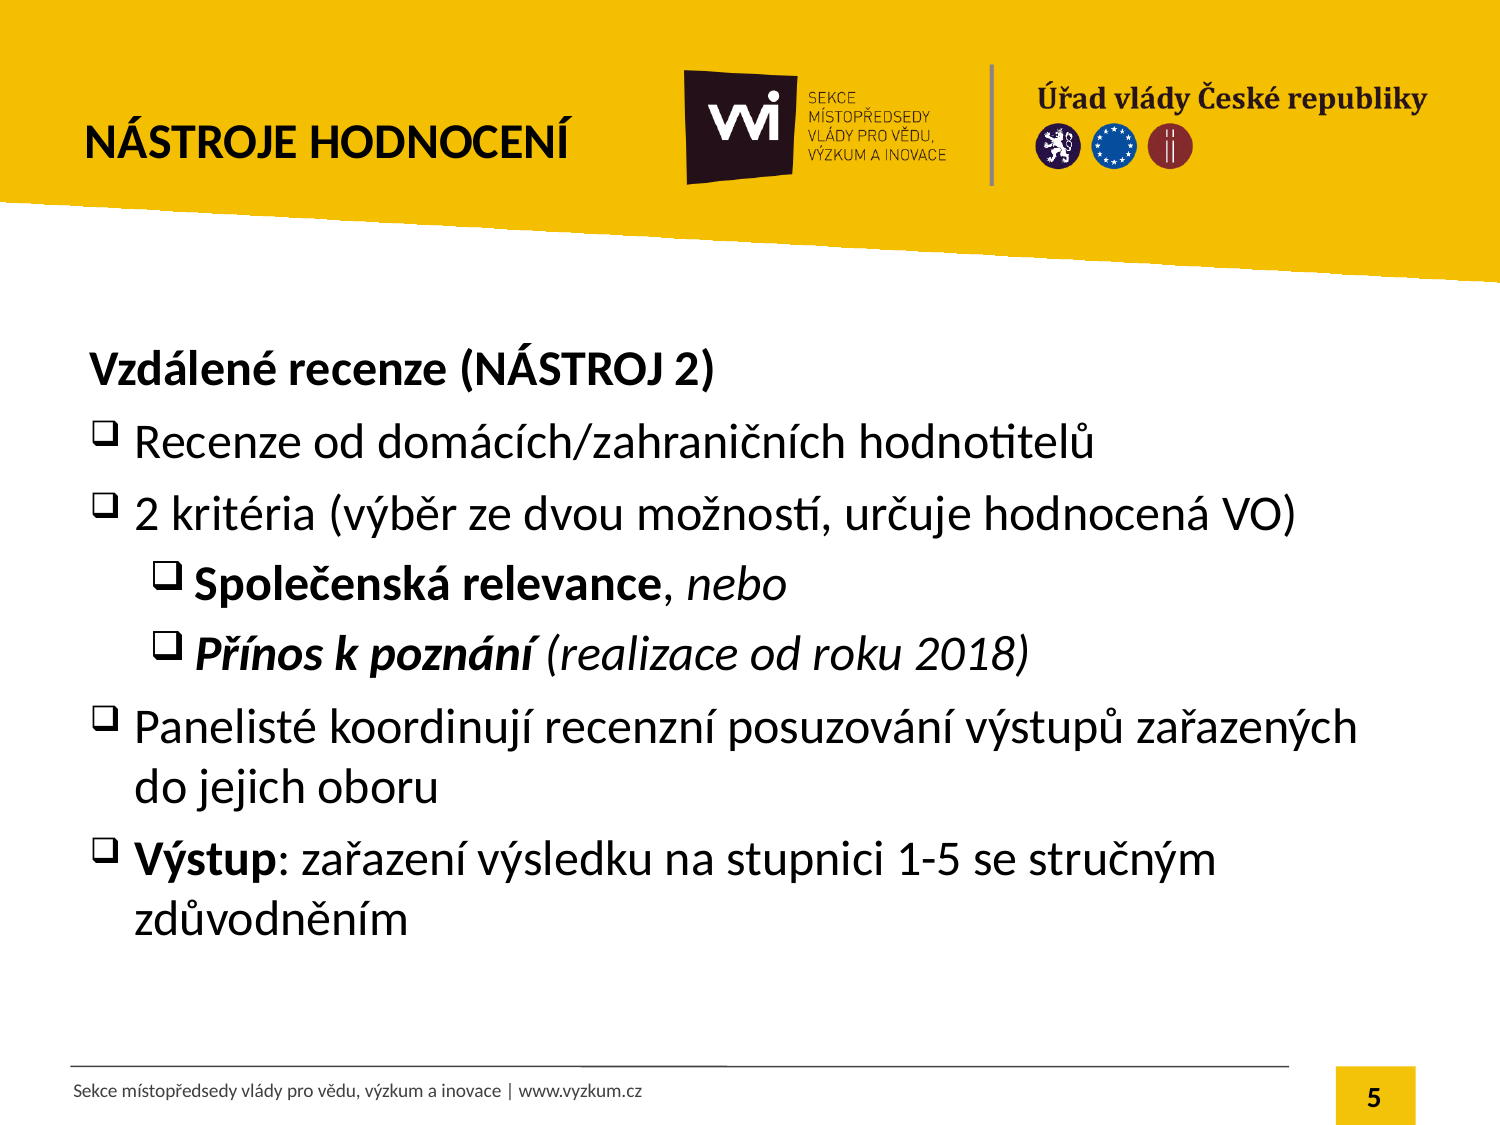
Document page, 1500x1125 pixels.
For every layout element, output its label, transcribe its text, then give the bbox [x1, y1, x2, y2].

title Nástroje hodnocení [70, 93, 633, 176]
list Vzdálené recenze (NÁSTROJ 2) Recenze od domácích/zahraničních hodnotitelů 2 kritéria (výběr ze dvou možností, určuje hodnocená VO) Společenská relevance, nebo Přínos k poznání (realizace od roku 2018) Panelisté koordinují recenzní posuzování výstupů zařazených do jejich oboru Výstup: zařazení výsledku na stupnici 1-5 se stručným zdůvodněním [75, 328, 1418, 985]
slide_number 5 [1324, 1066, 1425, 1125]
picture [0, 0, 1500, 284]
